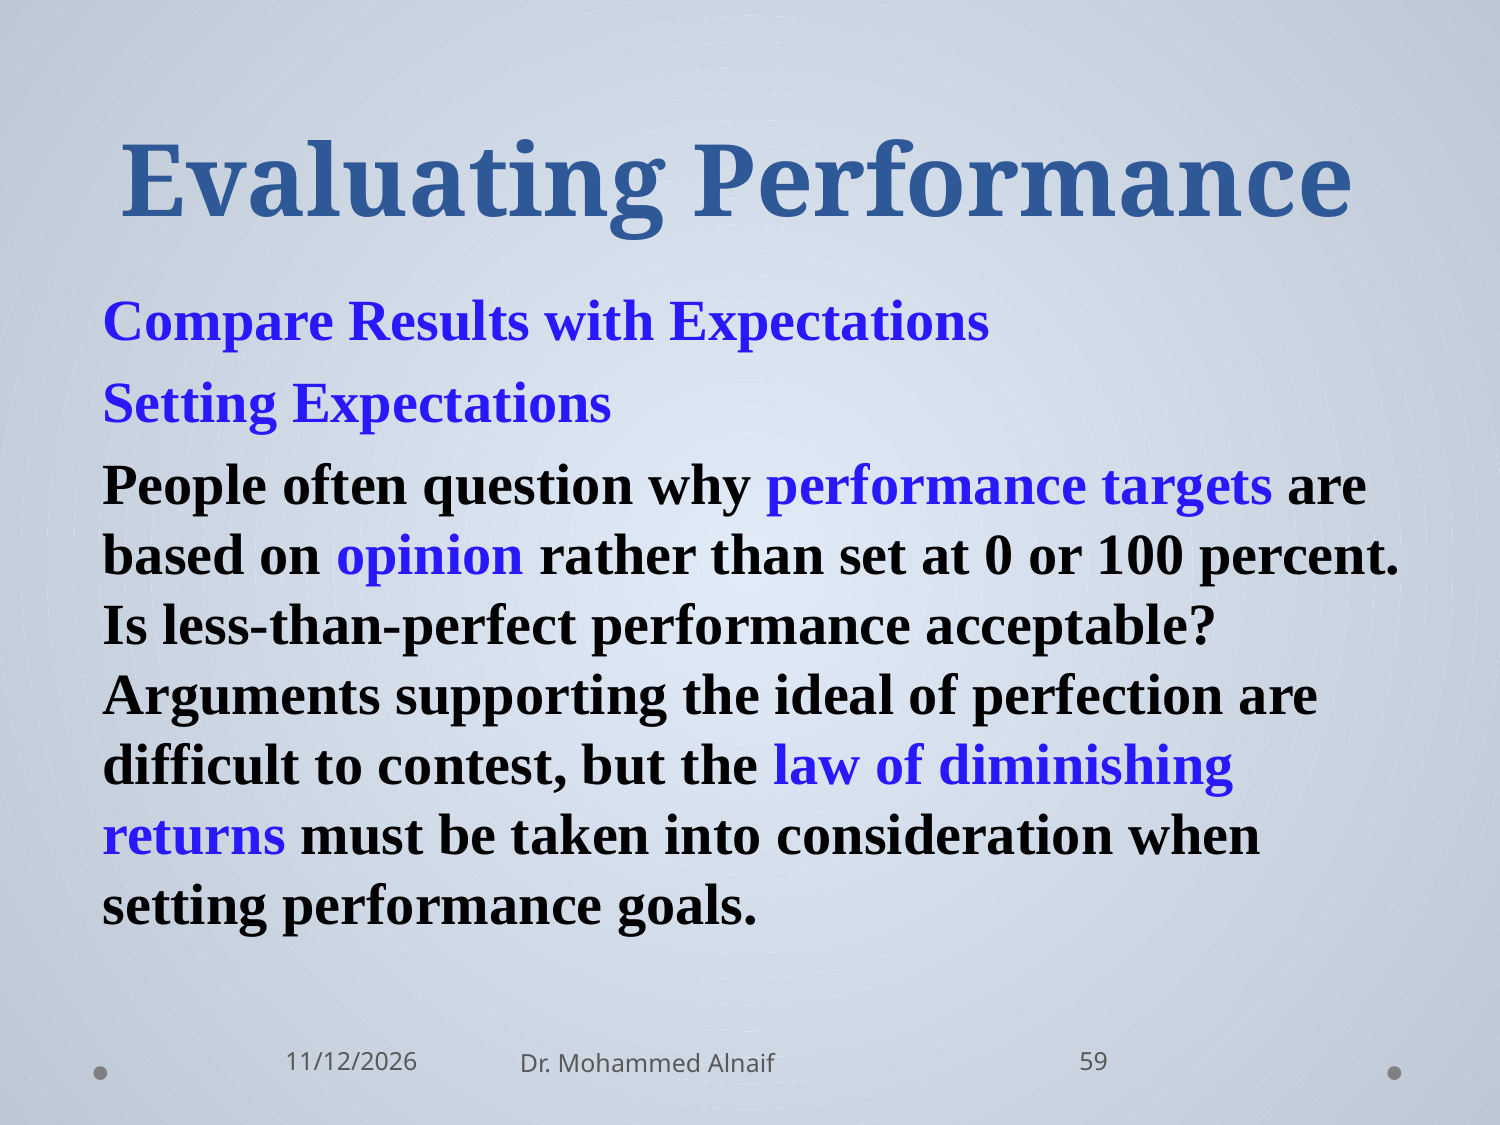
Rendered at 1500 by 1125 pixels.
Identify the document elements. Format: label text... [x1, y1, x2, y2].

subtitle Compare Results with Expectations Setting Expectations People often question why performance targets are based on opinion rather than set at 0 or 100 percent. Is less-than-perfect performance acceptable? Arguments supporting the ideal of perfection are difficult to contest, but the law of diminishing returns must be taken into consideration when setting performance goals. [87, 275, 1425, 1001]
slide_number 59 [1074, 1025, 1425, 1100]
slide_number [75, 1025, 425, 1100]
footer Dr. Mohammed Alnaif [512, 1025, 988, 1100]
title Evaluating Performance [100, 78, 1376, 244]
